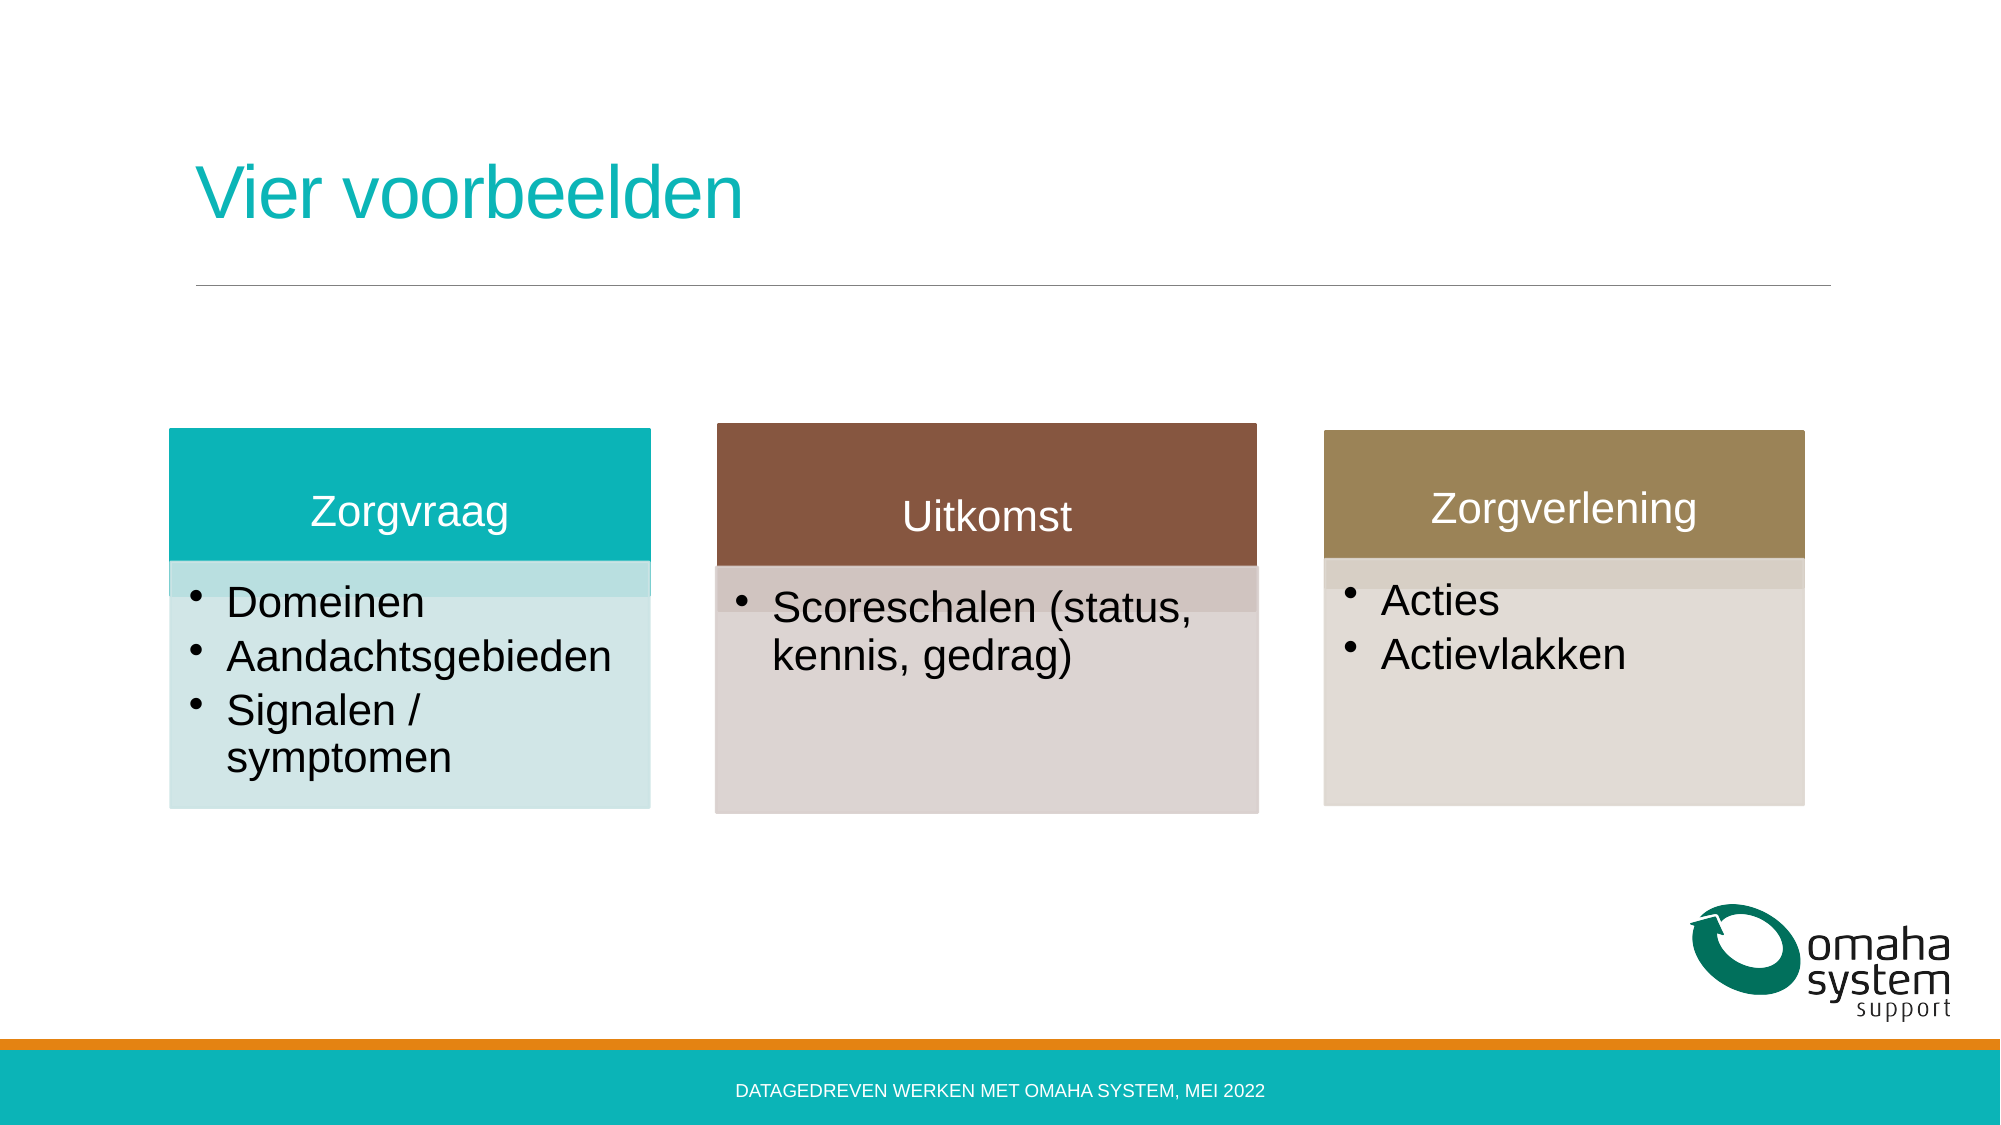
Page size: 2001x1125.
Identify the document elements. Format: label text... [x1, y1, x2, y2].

picture [1690, 904, 1950, 1022]
title Vier voorbeelden [180, 47, 1830, 285]
footer Datagedreven werken met Omaha System, mei 2022 [604, 1059, 1396, 1120]
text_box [169, 233, 1805, 1004]
